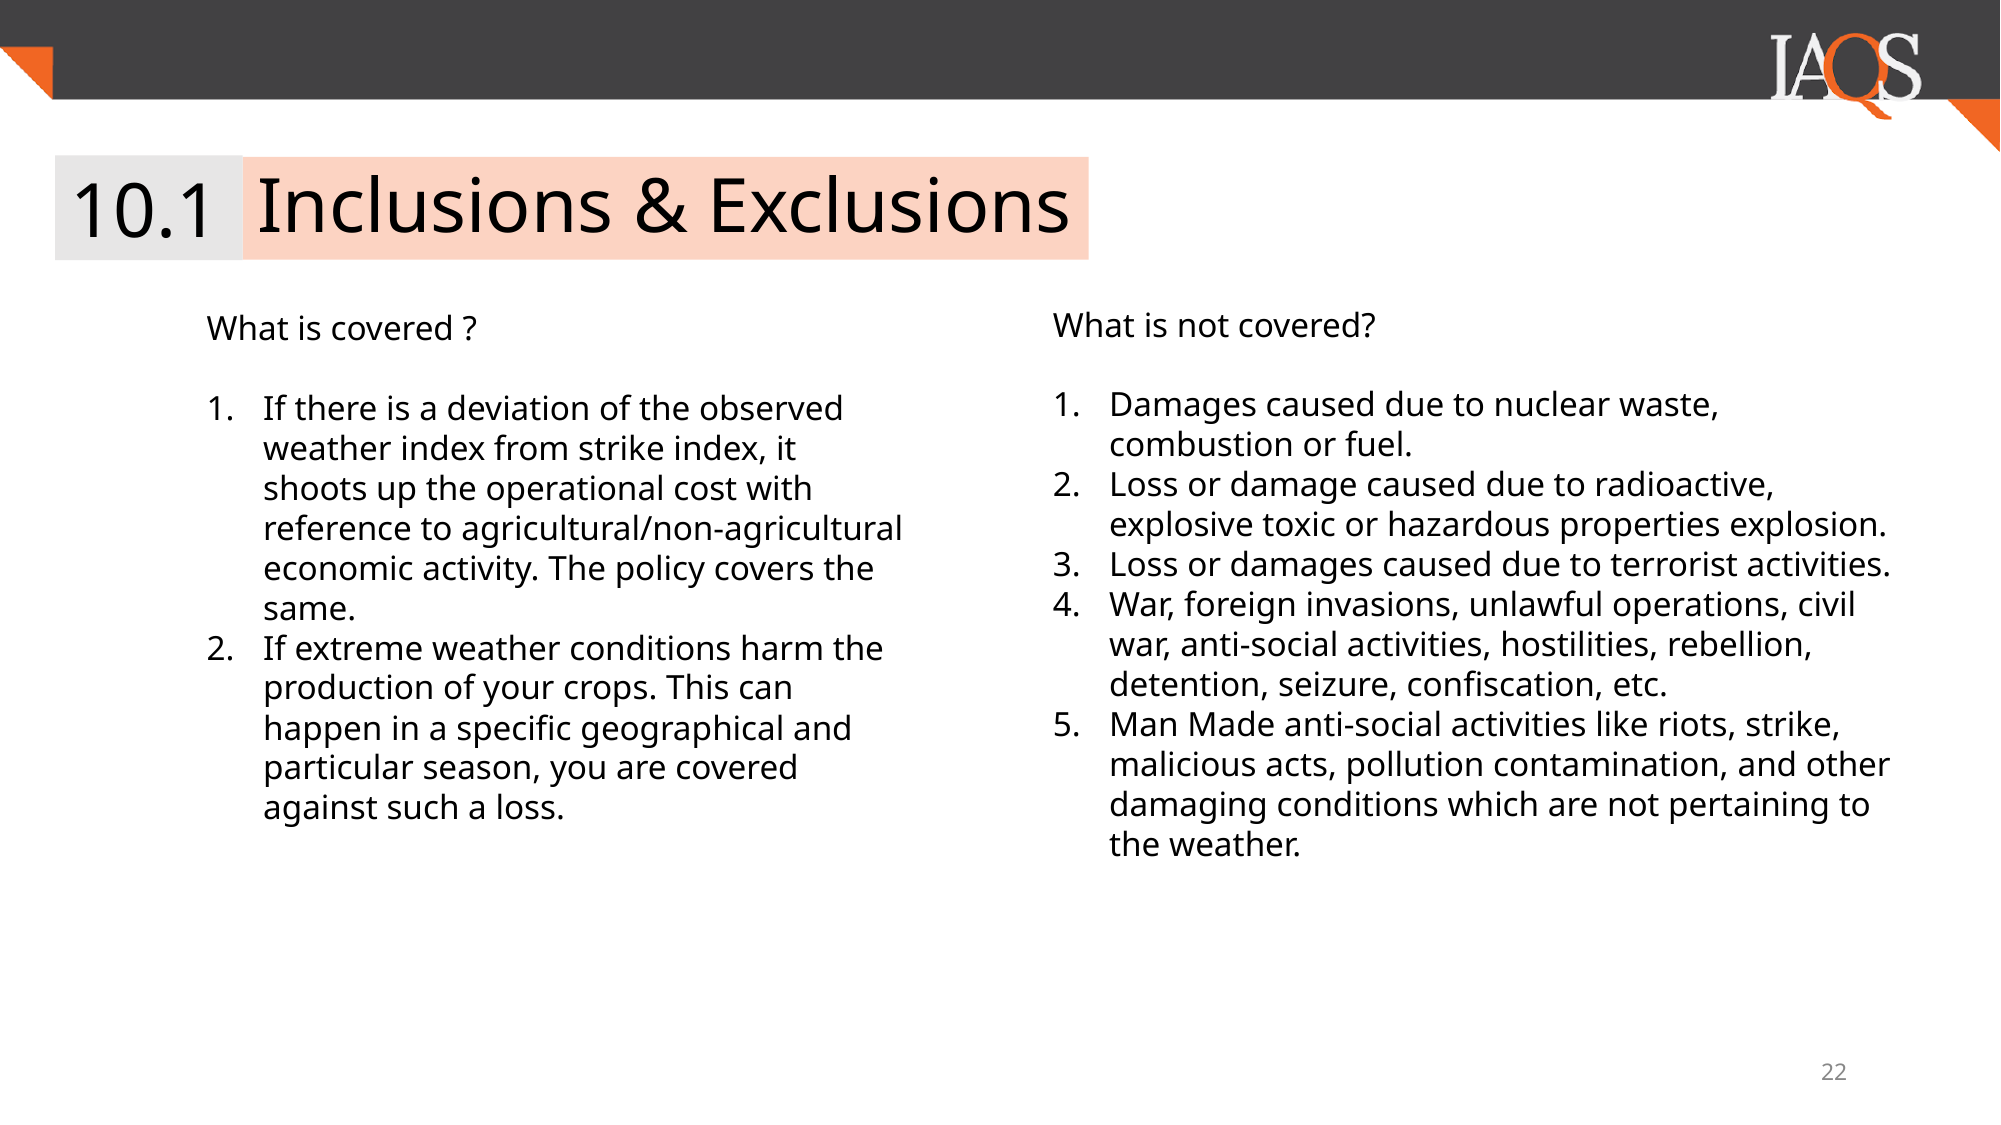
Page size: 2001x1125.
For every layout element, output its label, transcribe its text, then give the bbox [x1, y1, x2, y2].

picture [0, 0, 2000, 152]
title Inclusions & Exclusions [243, 156, 1089, 260]
text_box What is covered ? If there is a deviation of the observed weather index from strike index, it shoots up the operational cost with reference to agricultural/non-agricultural economic activity. The policy covers the same. If extreme weather conditions harm the production of your crops. This can happen in a specific geographical and particular season, you are covered against such a loss. [191, 299, 925, 834]
text_box 10.1 [55, 155, 243, 261]
text_box What is not covered? Damages caused due to nuclear waste, combustion or fuel. Loss or damage caused due to radioactive, explosive toxic or hazardous properties explosion. Loss or damages caused due to terrorist activities. War, foreign invasions, unlawful operations, civil war, anti-social activities, hostilities, rebellion, detention, seizure, confiscation, etc. Man Made anti-social activities like riots, strike, malicious acts, pollution contamination, and other damaging conditions which are not pertaining to the weather. [1037, 296, 1913, 871]
slide_number ‹#› [1412, 1042, 1863, 1103]
